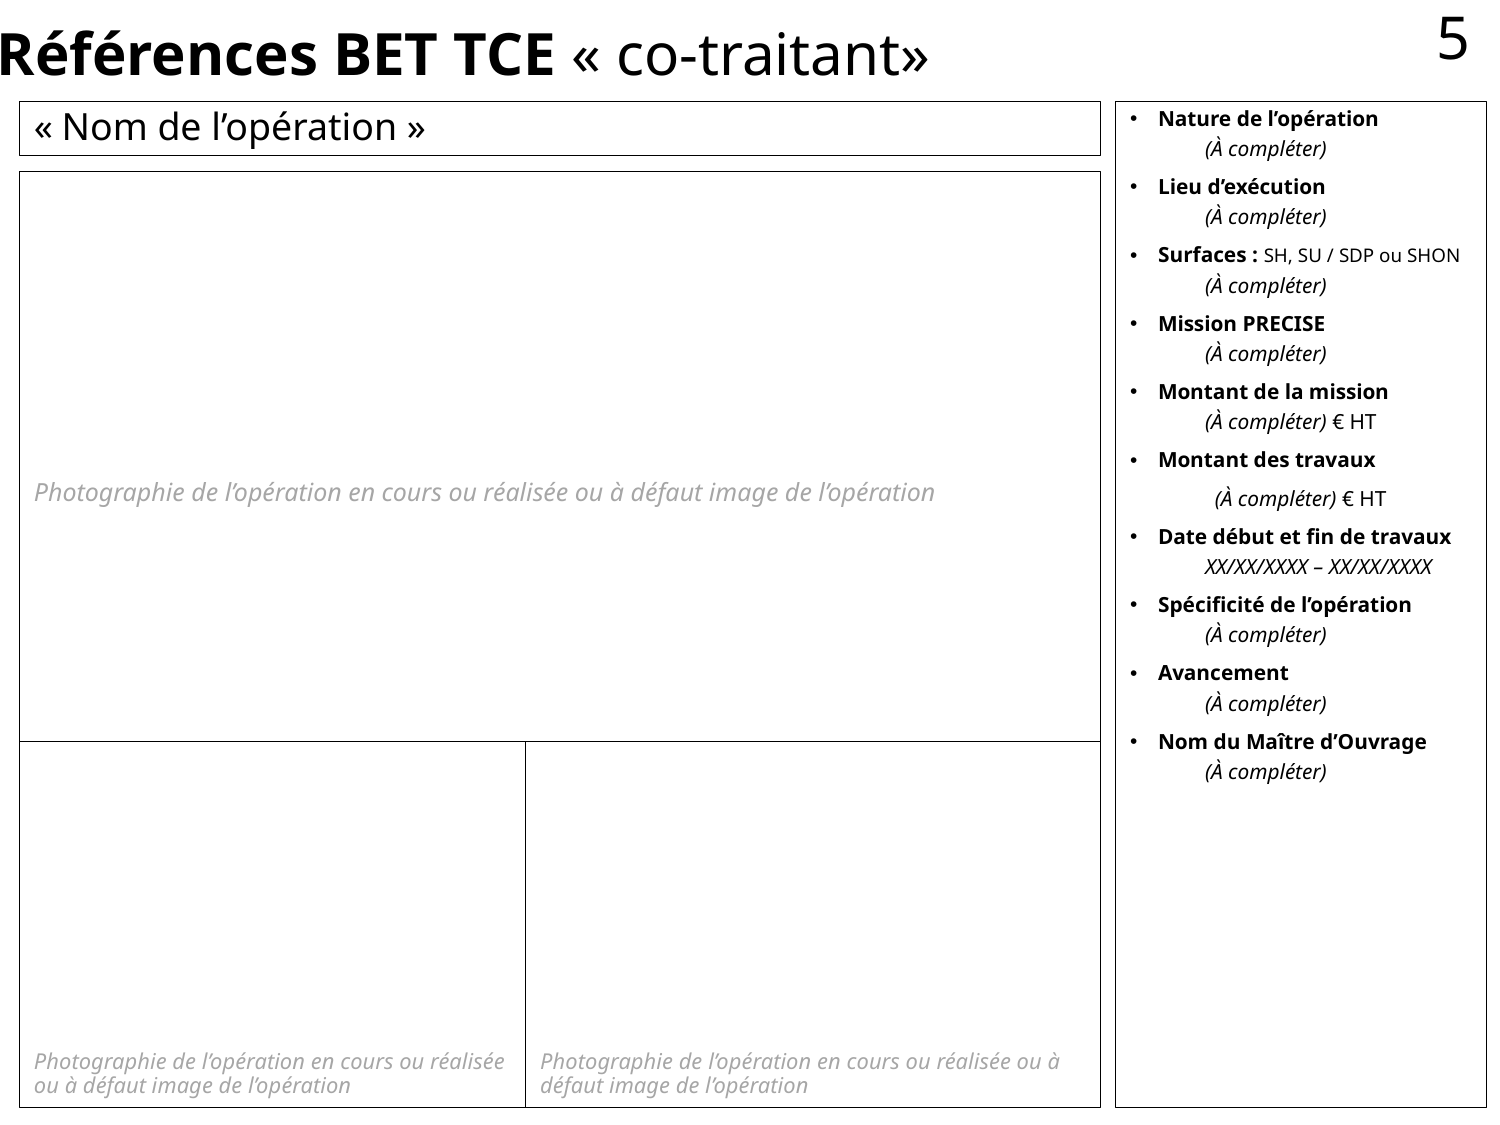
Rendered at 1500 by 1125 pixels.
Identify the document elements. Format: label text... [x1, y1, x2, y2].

list Photographie de l’opération en cours ou réalisée ou à défaut image de l’opération [18, 171, 1101, 741]
text_box Références BET TCE « co-traitant» [0, 0, 1014, 108]
list Nature de l’opération (À compléter) Lieu d’exécution (À compléter) Surfaces : SH, SU / SDP ou SHON (À compléter) Mission PRECISE (À compléter) Montant de la mission (À compléter) € HT Montant des travaux (À compléter) € HT Date début et fin de travaux XX/XX/XXXX – XX/XX/XXXX Spécificité de l’opération (À compléter) Avancement (À compléter) Nom du Maître d’Ouvrage (À compléter) [1115, 100, 1486, 1108]
text_box Photographie de l’opération en cours ou réalisée ou à défaut image de l’opération [525, 741, 1101, 1108]
list 5 [1407, 1, 1500, 81]
text_box Photographie de l’opération en cours ou réalisée ou à défaut image de l’opération [18, 741, 525, 1108]
list « Nom de l’opération » [18, 100, 1101, 156]
